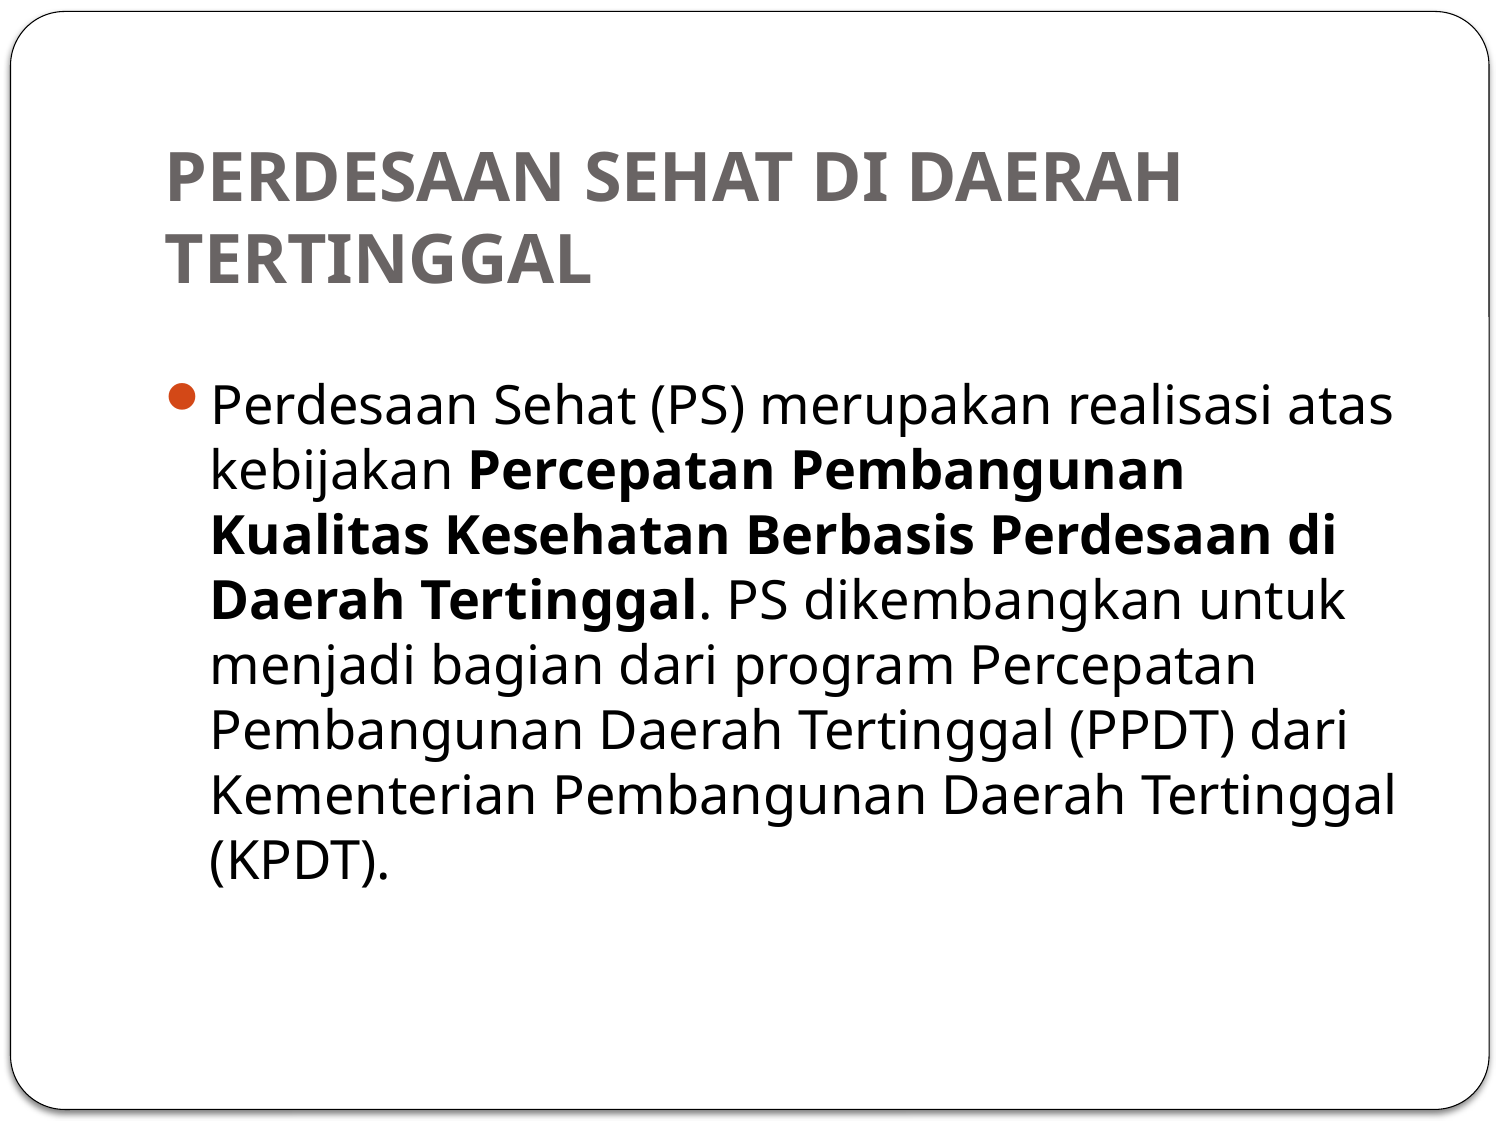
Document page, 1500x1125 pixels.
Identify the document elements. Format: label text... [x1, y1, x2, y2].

title PERDESAAN SEHAT DI DAERAH TERTINGGAL [150, 125, 1425, 313]
list Perdesaan Sehat (PS) merupakan realisasi atas kebijakan Percepatan Pembangunan Kualitas Kesehatan Berbasis Perdesaan di Daerah Tertinggal. PS dikembangkan untuk menjadi bagian dari program Percepatan Pembangunan Daerah Tertinggal (PPDT) dari Kementerian Pembangunan Daerah Tertinggal (KPDT). [150, 362, 1425, 988]
